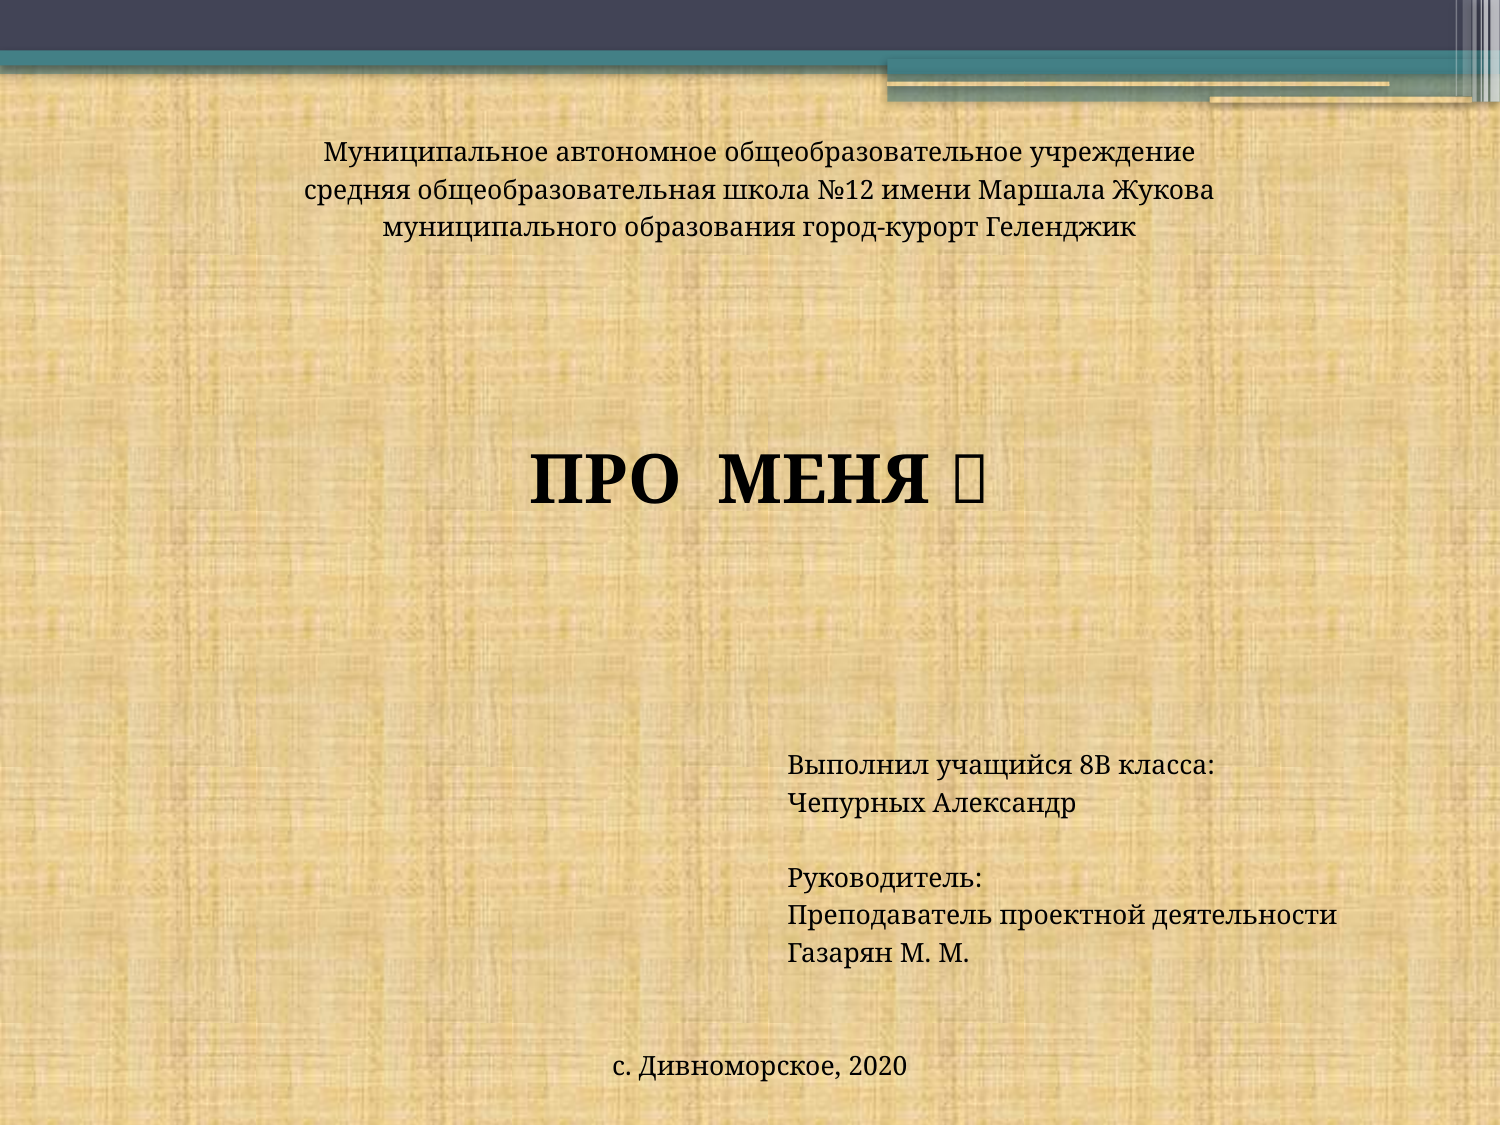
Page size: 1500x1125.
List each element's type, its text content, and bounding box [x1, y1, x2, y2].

picture [0, 74, 1500, 1125]
list Муниципальное автономное общеобразовательное учреждение средняя общеобразовательная школа №12 имени Маршала Жукова муниципального образования город-курорт Геленджик ПРО МЕНЯ  Выполнил учащийся 8В класса: Чепурных Александр Руководитель: Преподаватель проектной деятельности Газарян М. М. с. Дивноморское, 2020 [76, 90, 1427, 1094]
